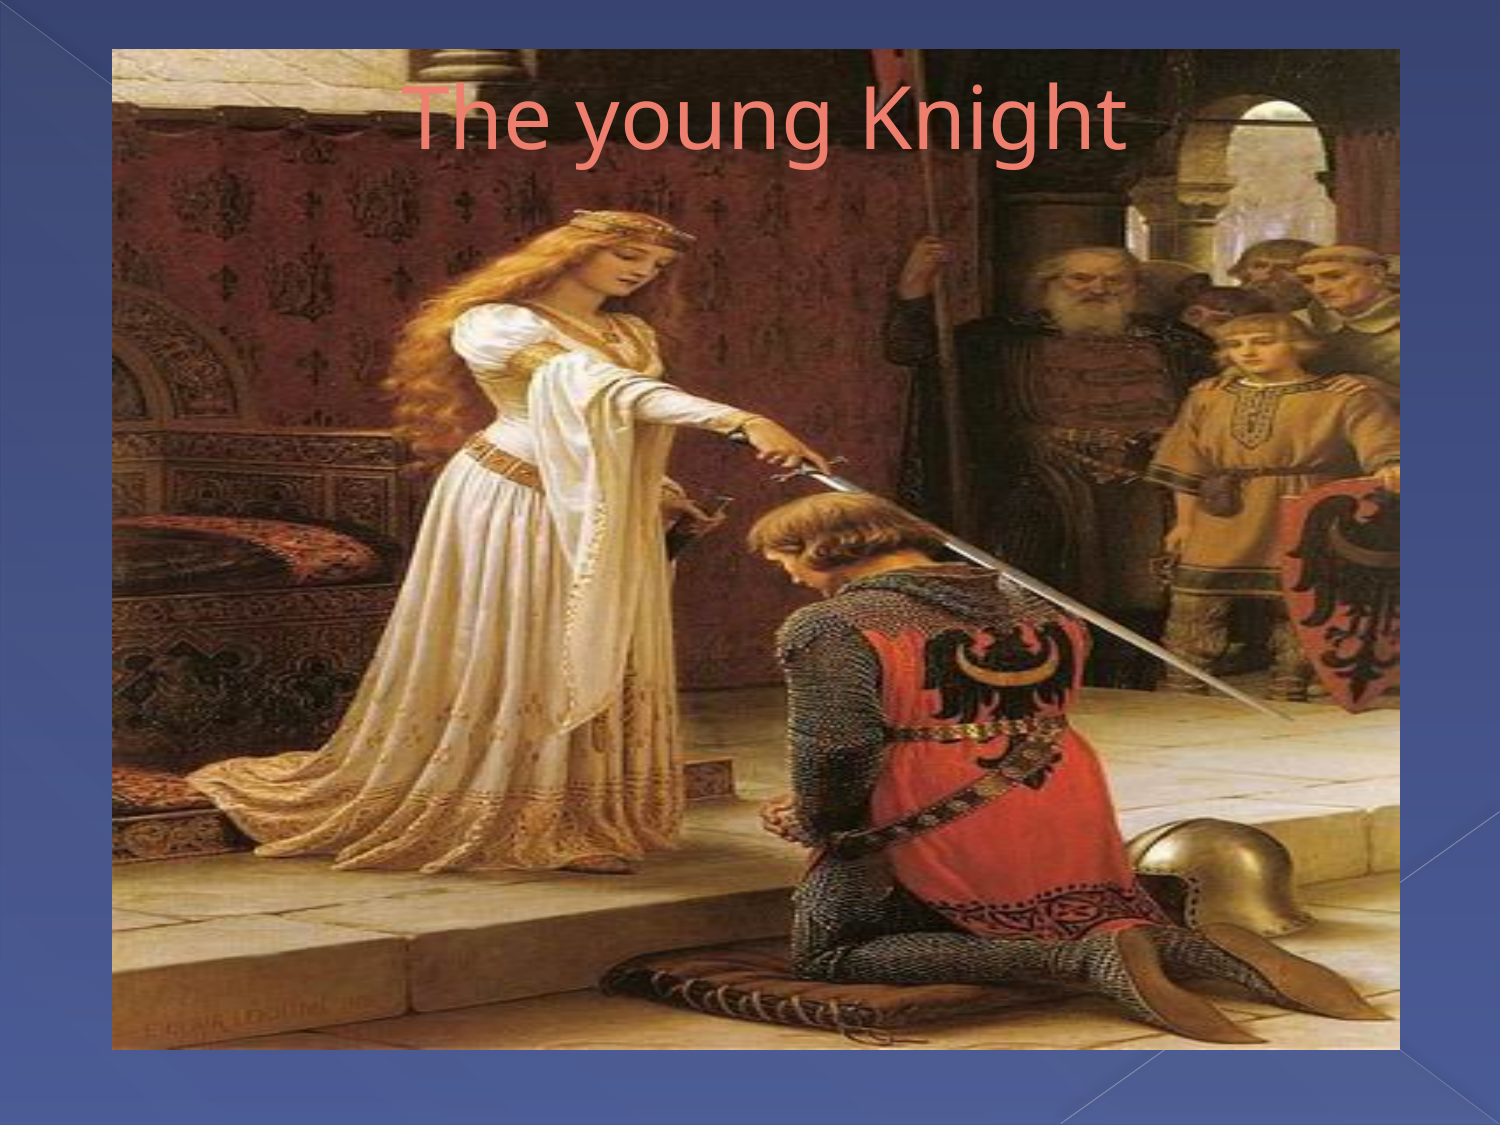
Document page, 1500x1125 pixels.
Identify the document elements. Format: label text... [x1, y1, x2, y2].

picture [112, 49, 1401, 1051]
title The young Knight [50, 0, 1400, 230]
